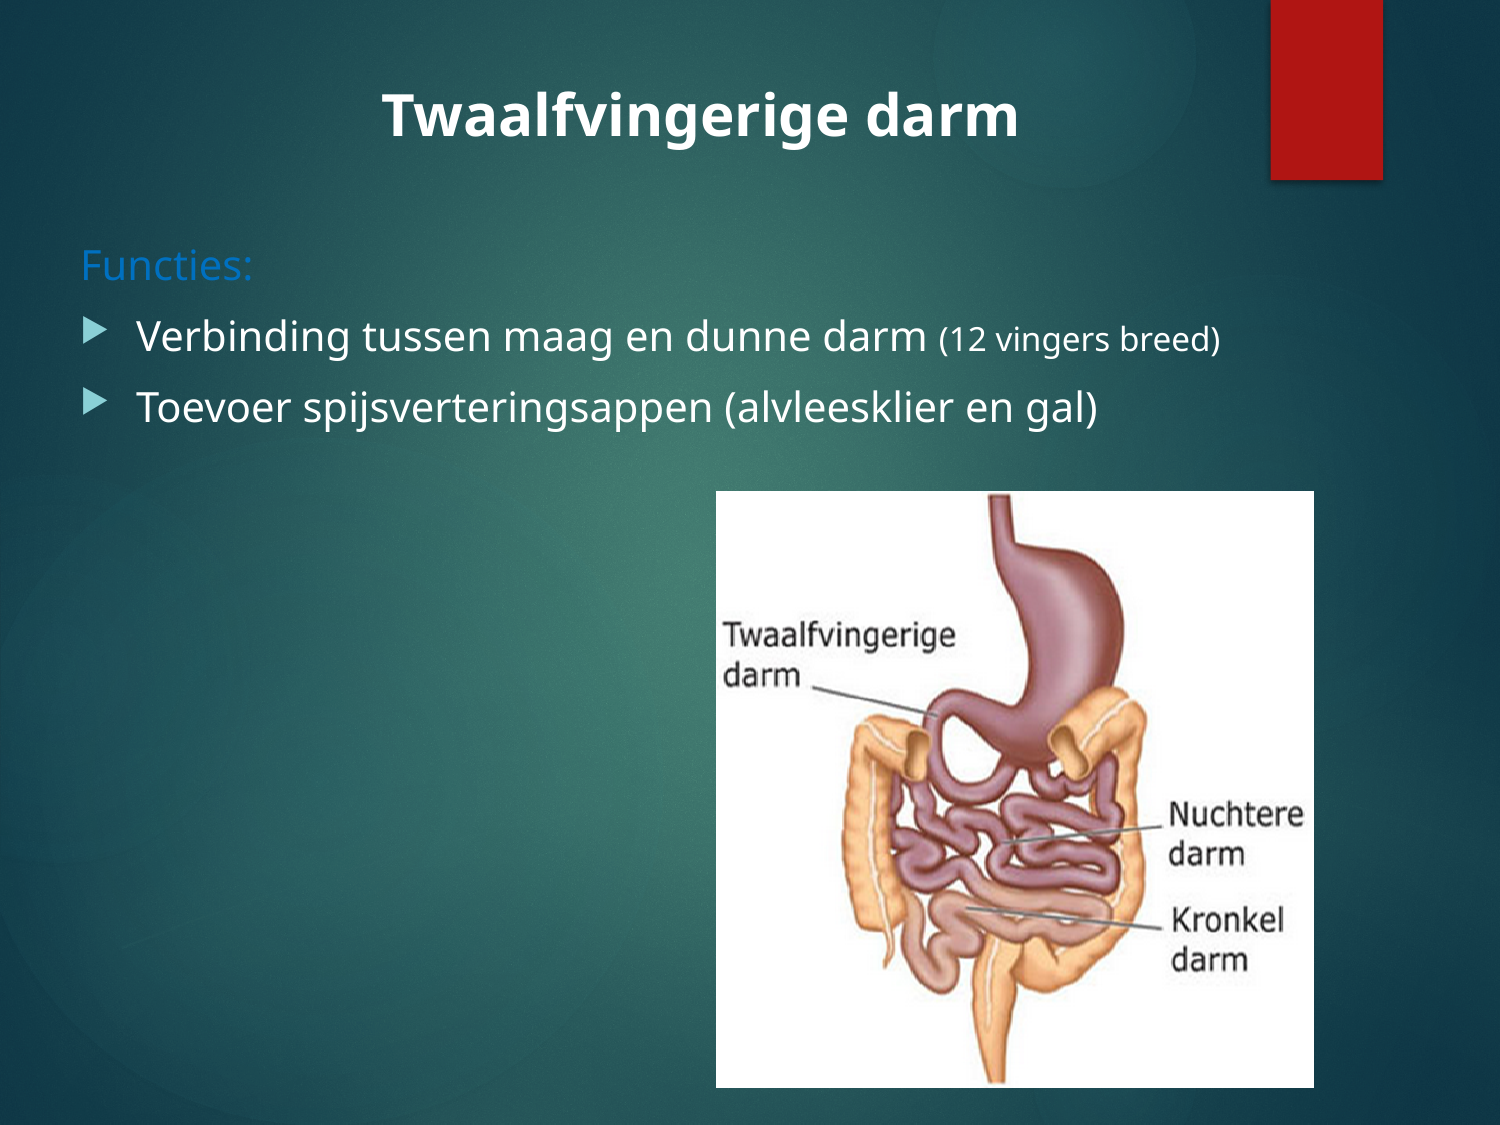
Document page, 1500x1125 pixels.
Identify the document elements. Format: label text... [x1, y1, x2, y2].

picture [716, 491, 1314, 1089]
list Functies: Verbinding tussen maag en dunne darm (12 vingers breed) Toevoer spijsverteringsappen (alvleesklier en gal) [64, 231, 1290, 1032]
title Twaalfvingerige darm [88, 66, 1314, 162]
